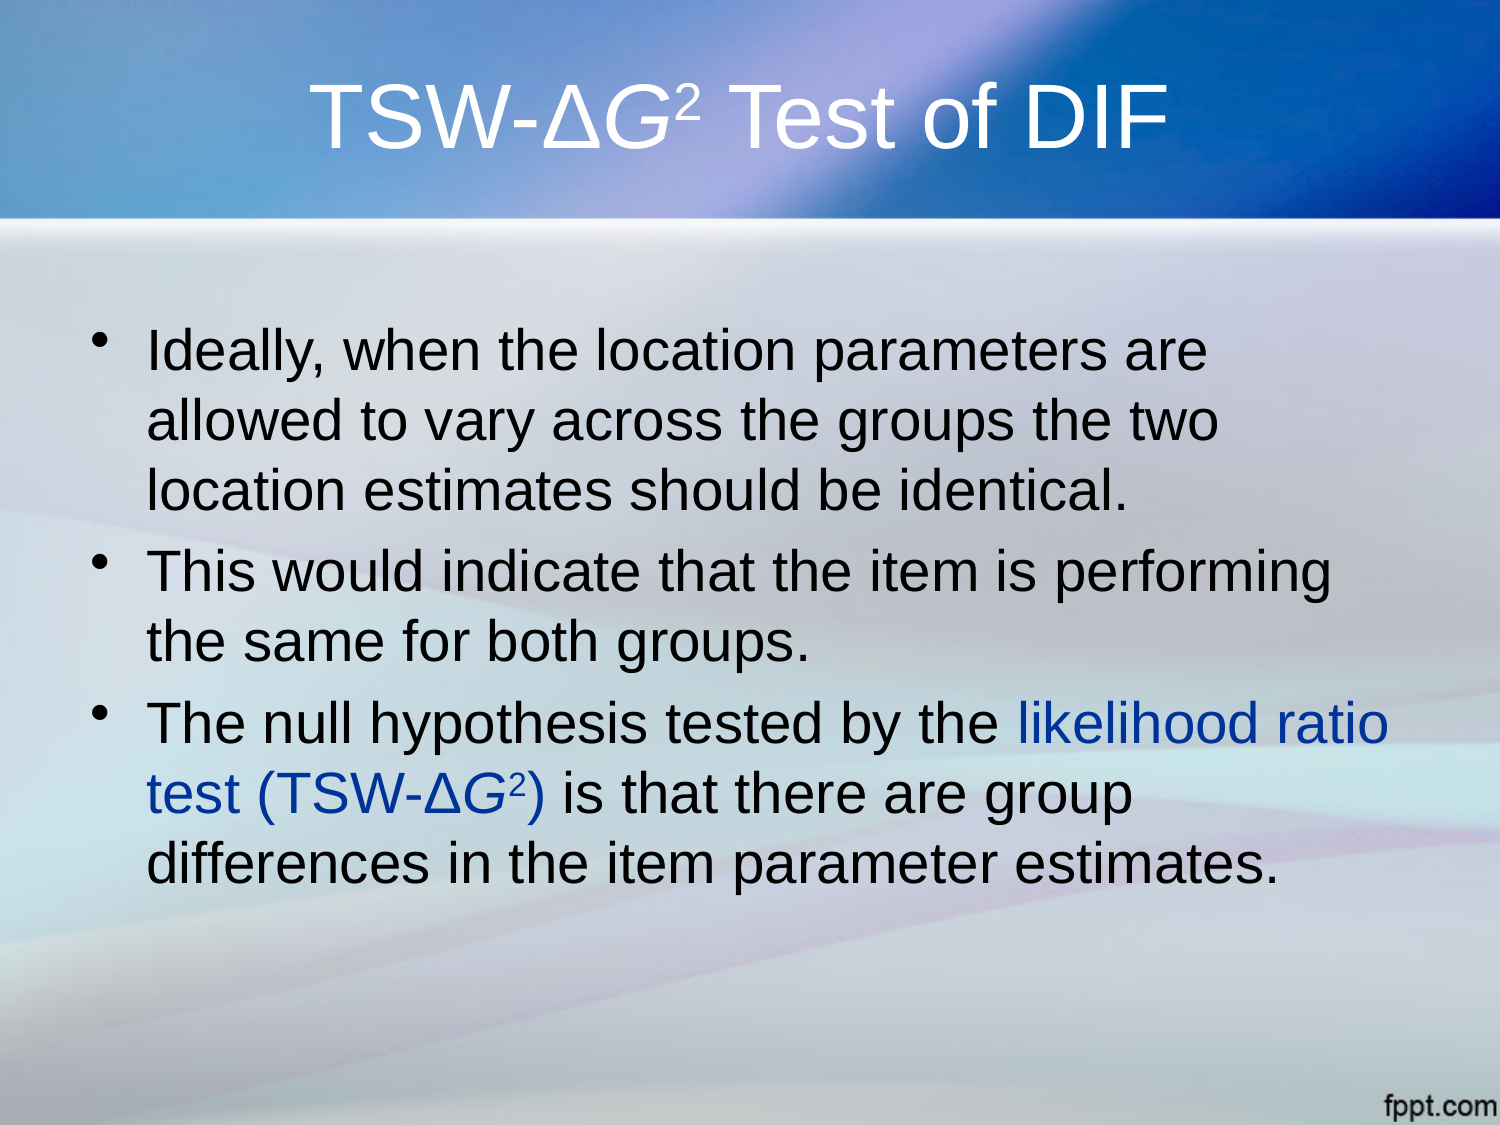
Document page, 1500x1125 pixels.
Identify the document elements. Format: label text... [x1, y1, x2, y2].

picture [0, 0, 1500, 1125]
title TSW-ΔG2 Test of DIF [64, 31, 1415, 192]
list Ideally, when the location parameters are allowed to vary across the groups the two location estimates should be identical. This would indicate that the item is performing the same for both groups. The null hypothesis tested by the likelihood ratio test (TSW-ΔG2) is that there are group differences in the item parameter estimates. [75, 304, 1425, 1047]
